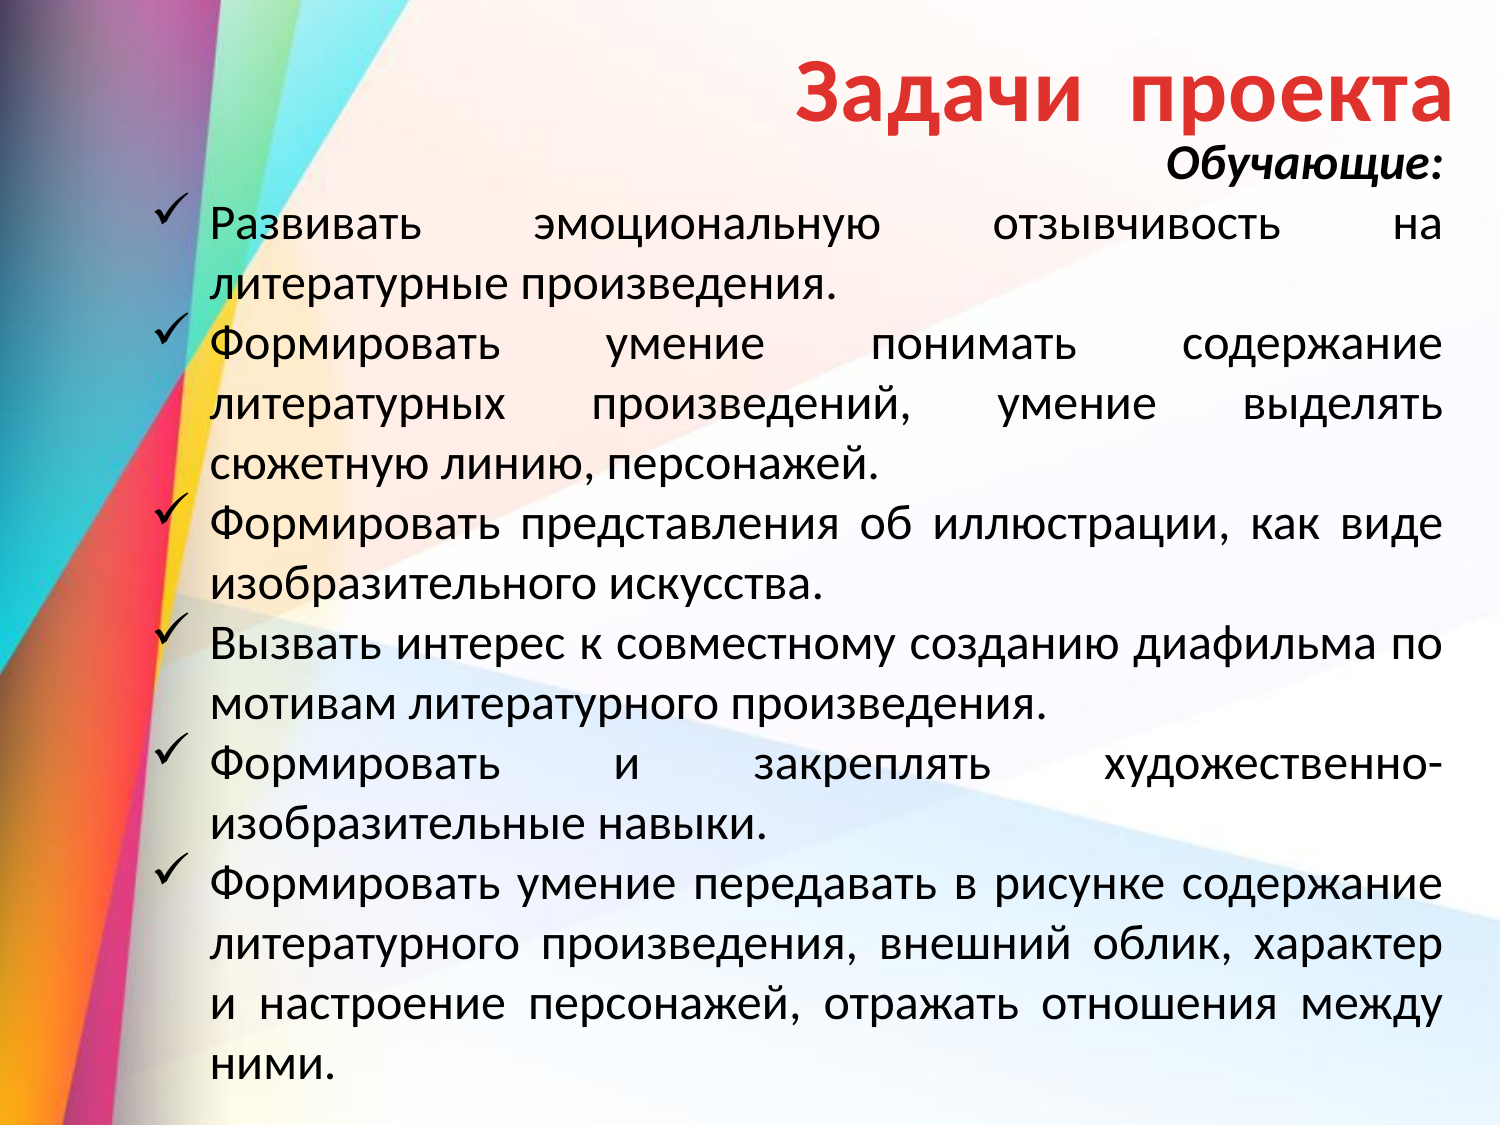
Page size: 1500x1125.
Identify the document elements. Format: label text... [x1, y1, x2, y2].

text_box Обучающие: Развивать эмоциональную отзывчивость на литературные произведения. Формировать умение понимать содержание литературных произведений, умение выделять сюжетную линию, персонажей. Формировать представления об иллюстрации, как виде изобразительного искусства. Вызвать интерес к совместному созданию диафильма по мотивам литературного произведения. Формировать и закреплять художественно-изобразительные навыки. Формировать умение передавать в рисунке содержание литературного произведения, внешний облик, характер и настроение персонажей, отражать отношения между ними. [135, 121, 1459, 1097]
text_box Задачи проекта [780, 22, 1494, 148]
picture [0, 0, 1500, 1125]
